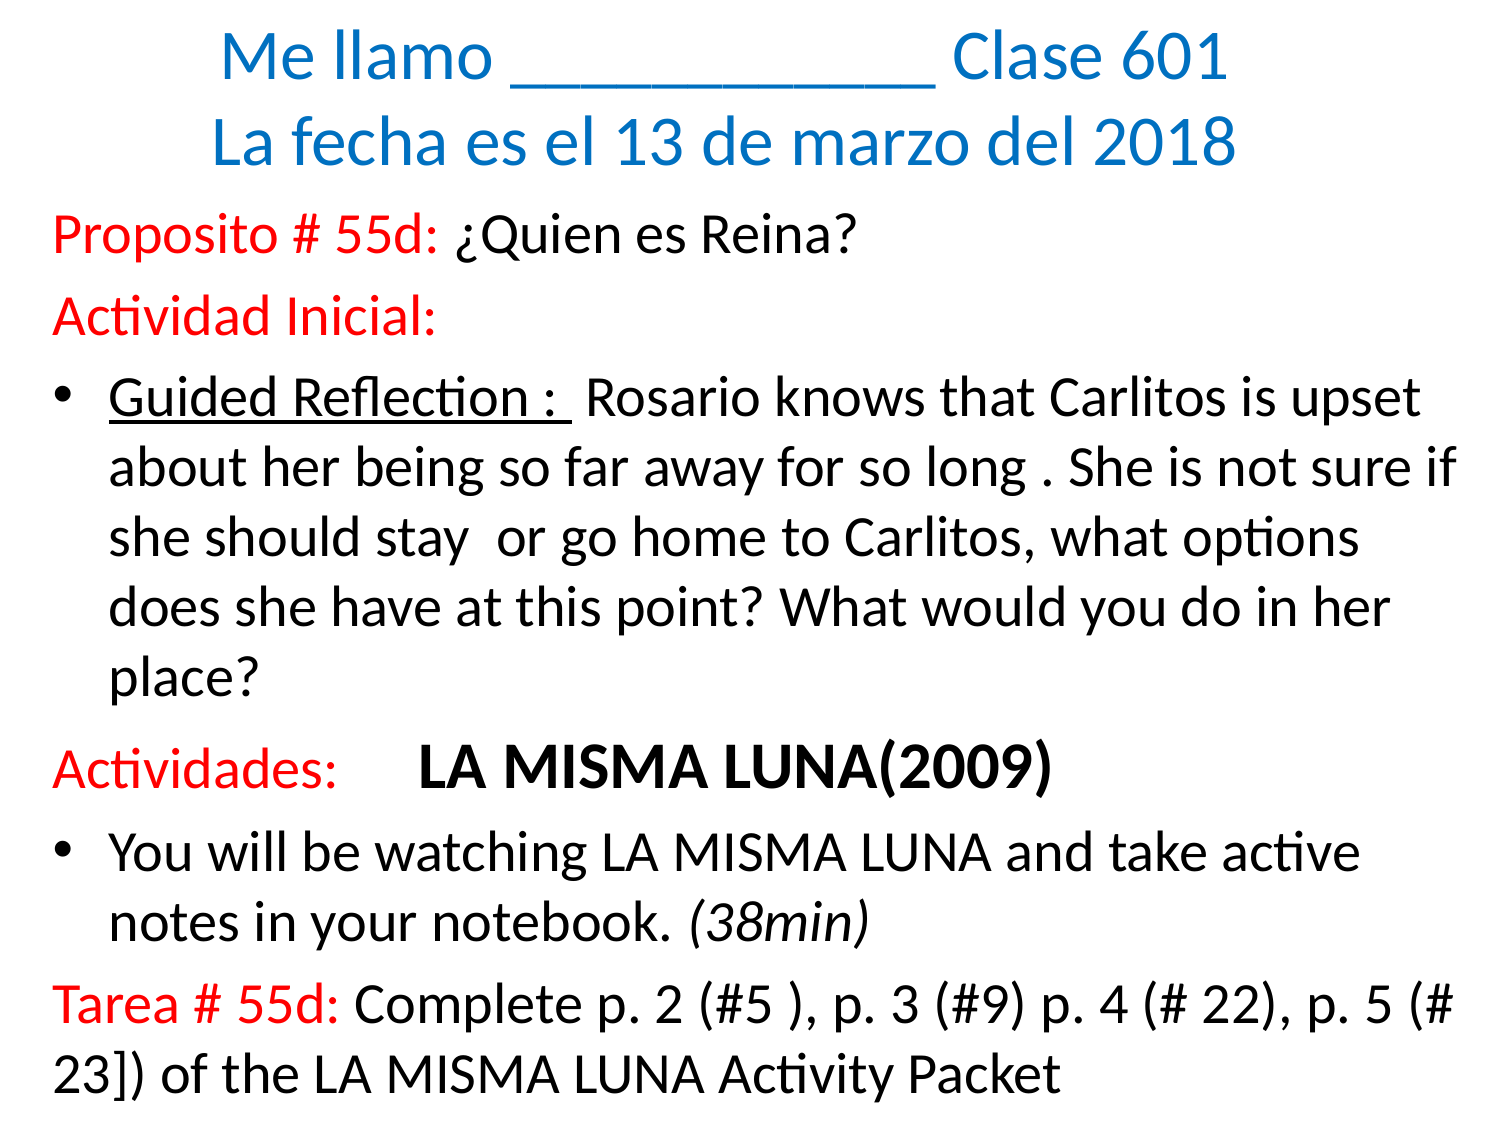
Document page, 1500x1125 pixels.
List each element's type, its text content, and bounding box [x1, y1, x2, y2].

title Me llamo ____________ Clase 601 La fecha es el 13 de marzo del 2018 [50, 0, 1400, 188]
list Proposito # 55d: ¿Quien es Reina? Actividad Inicial: Guided Reflection : Rosario knows that Carlitos is upset about her being so far away for so long . She is not sure if she should stay or go home to Carlitos, what options does she have at this point? What would you do in her place? Actividades: LA MISMA LUNA(2009) You will be watching LA MISMA LUNA and take active notes in your notebook. (38min) Tarea # 55d: Complete p. 2 (#5 ), p. 3 (#9) p. 4 (# 22), p. 5 (# 23]) of the LA MISMA LUNA Activity Packet [37, 187, 1475, 950]
